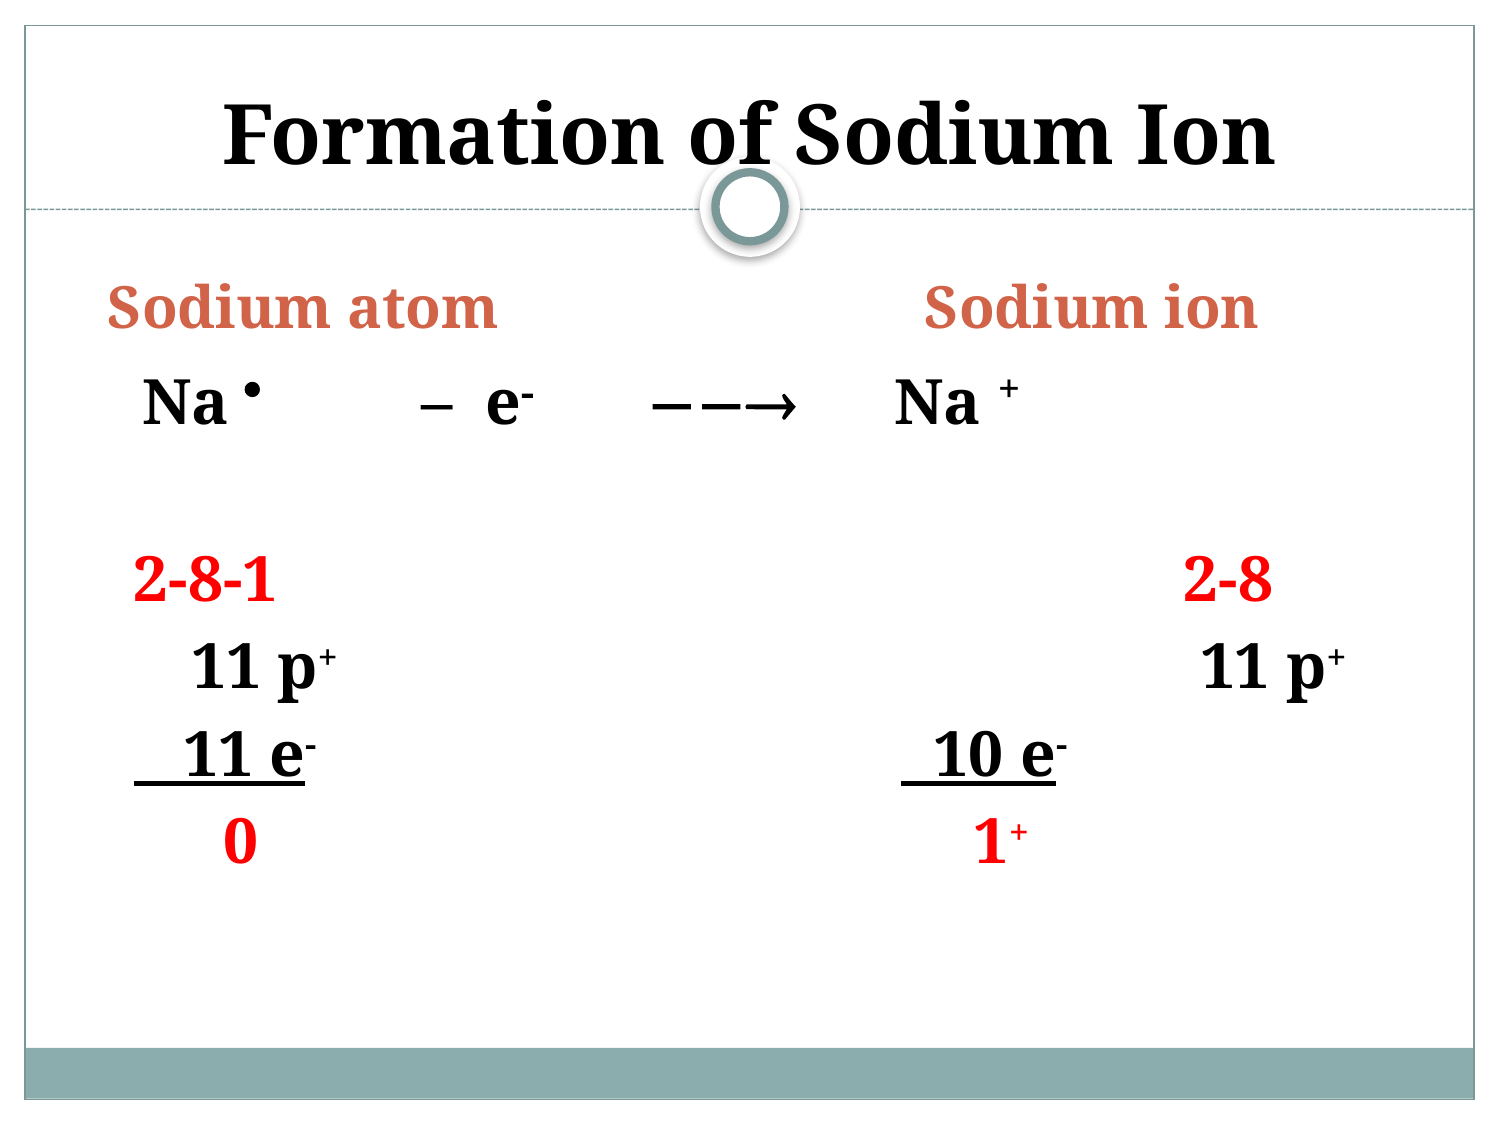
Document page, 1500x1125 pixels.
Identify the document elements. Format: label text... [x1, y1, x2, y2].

text_box Formation of Sodium Ion [112, 37, 1388, 225]
text_box Sodium atom Sodium ion Na  – e  Na + 2-8-1 2-8 11 p+ 11 p+ 11 e- 10 e- 0 1+ [62, 262, 1438, 1063]
